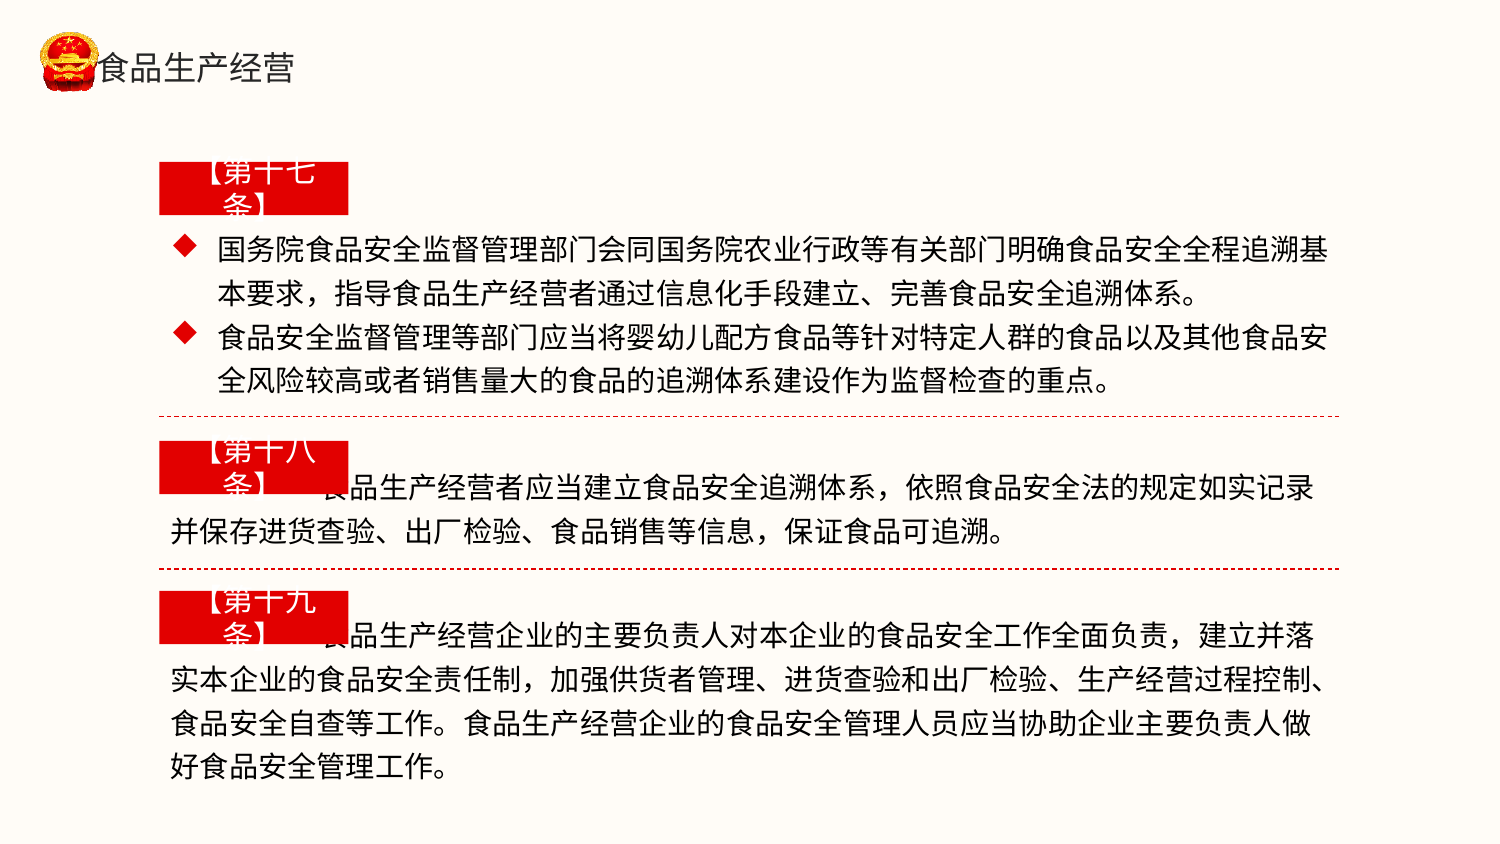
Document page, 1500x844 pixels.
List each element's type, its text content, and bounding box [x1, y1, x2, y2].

text_box 食品生产经营 [81, 37, 588, 98]
text_box 食品生产经营企业的主要负责人对本企业的食品安全工作全面负责，建立并落实本企业的食品安全责任制，加强供货者管理、进货查验和出厂检验、生产经营过程控制、食品安全自查等工作。食品生产经营企业的食品安全管理人员应当协助企业主要负责人做好食品安全管理工作。 [159, 603, 1341, 790]
text_box 【第十七条】 [158, 161, 349, 216]
picture [31, 21, 104, 97]
text_box 食品生产经营者应当建立食品安全追溯体系，依照食品安全法的规定如实记录并保存进货查验、出厂检验、食品销售等信息，保证食品可追溯。 [159, 455, 1341, 554]
text_box 【第十八条】 [158, 440, 349, 495]
text_box 国务院食品安全监督管理部门会同国务院农业行政等有关部门明确食品安全全程追溯基本要求，指导食品生产经营者通过信息化手段建立、完善食品安全追溯体系。 食品安全监督管理等部门应当将婴幼儿配方食品等针对特定人群的食品以及其他食品安全风险较高或者销售量大的食品的追溯体系建设作为监督检查的重点。 [159, 217, 1341, 404]
text_box 【第十九条】 [158, 590, 349, 645]
